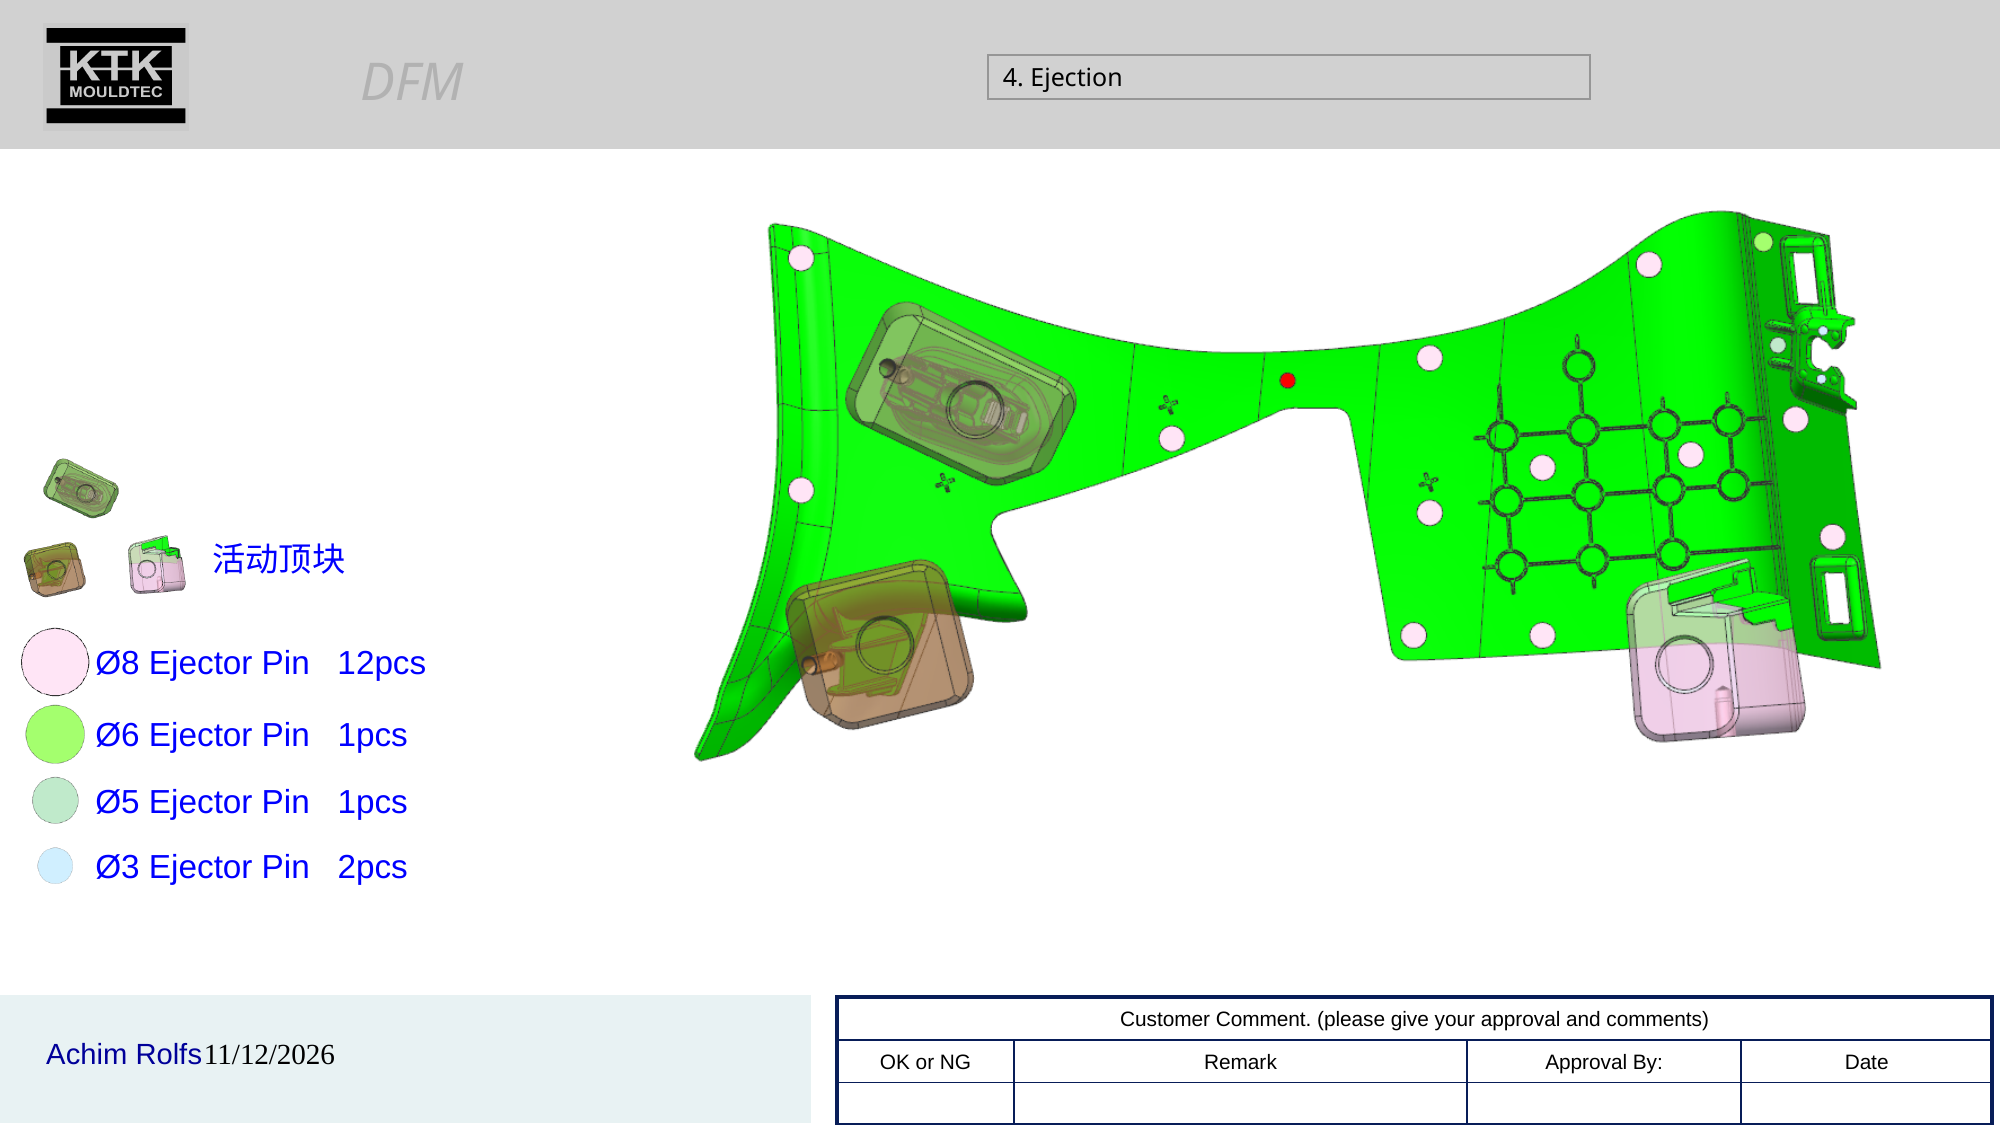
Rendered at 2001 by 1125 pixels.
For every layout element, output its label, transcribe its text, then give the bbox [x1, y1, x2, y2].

text_box Ø5 Ejector Pin 1pcs [80, 772, 433, 828]
picture [30, 776, 79, 825]
text_box 4. Ejection [988, 54, 1591, 100]
picture [36, 847, 73, 884]
text_box Ø8 Ejector Pin 12pcs [96, 633, 452, 689]
picture [25, 703, 85, 764]
picture [19, 457, 120, 599]
picture [125, 532, 188, 599]
text_box Ø3 Ejector Pin 2pcs [80, 837, 433, 893]
picture [19, 626, 91, 698]
picture [692, 207, 1885, 764]
text_box 活动顶块 [197, 530, 361, 586]
text_box Ø6 Ejector Pin 1pcs [89, 705, 433, 761]
slide_number [188, 1027, 433, 1106]
